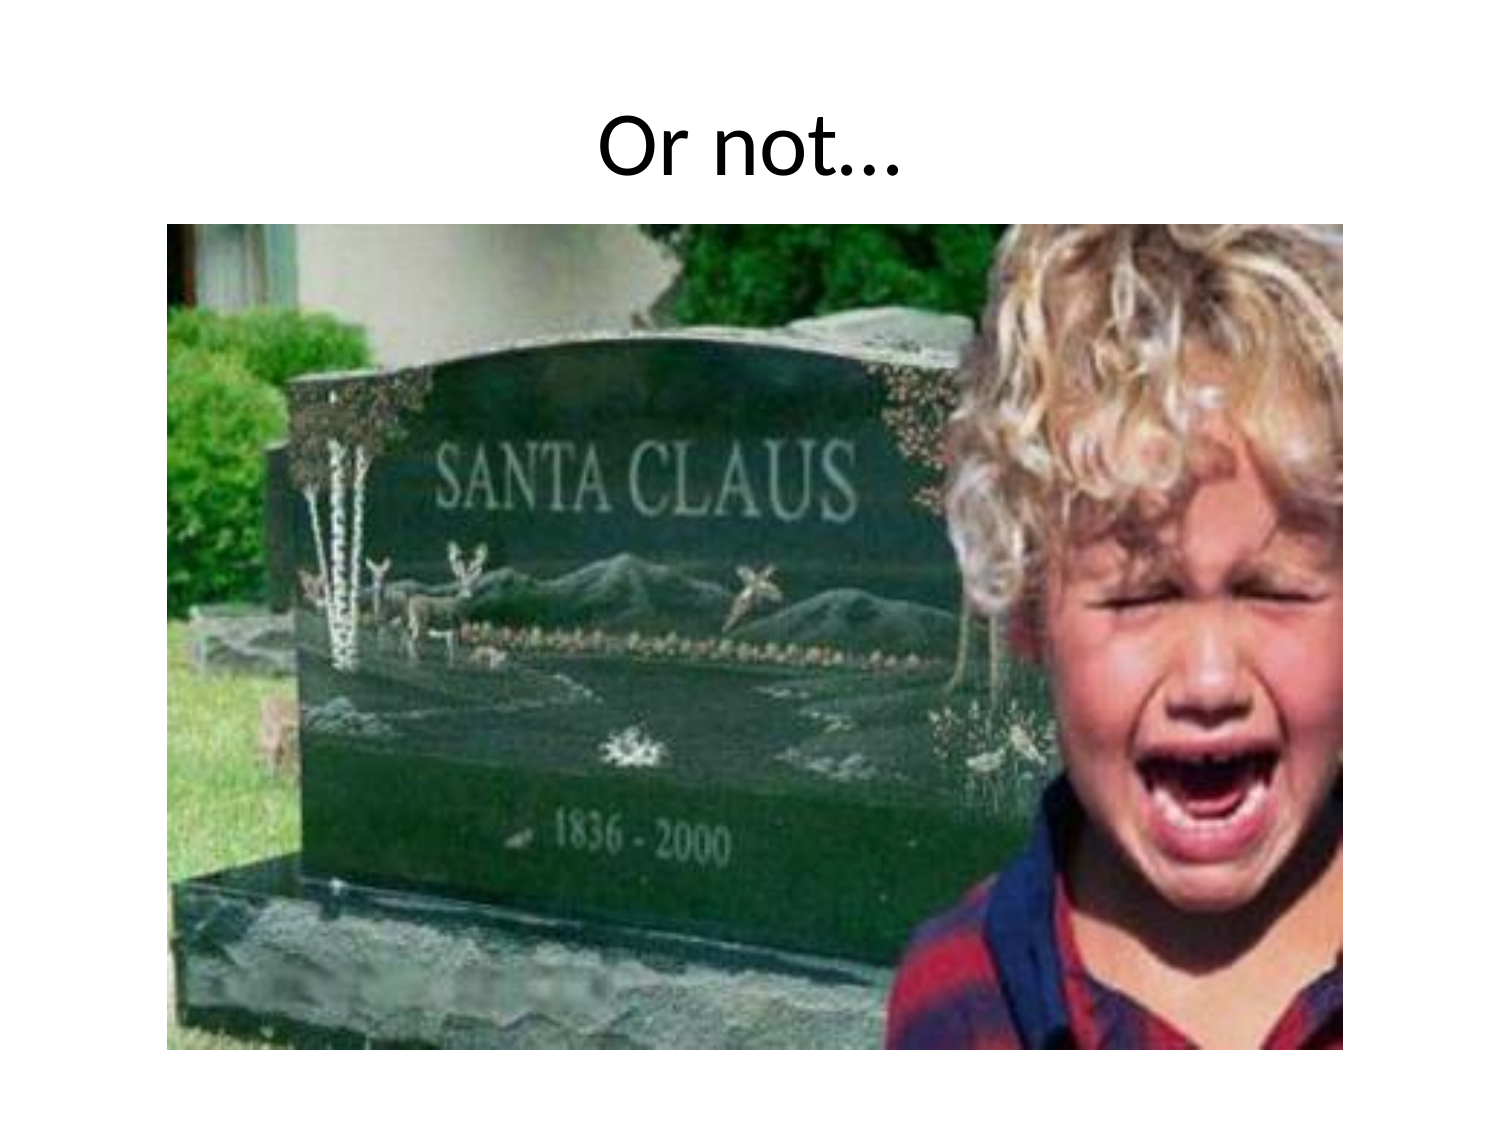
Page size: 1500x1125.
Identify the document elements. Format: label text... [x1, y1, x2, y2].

title Or not… [75, 45, 1425, 233]
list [167, 224, 1344, 1051]
